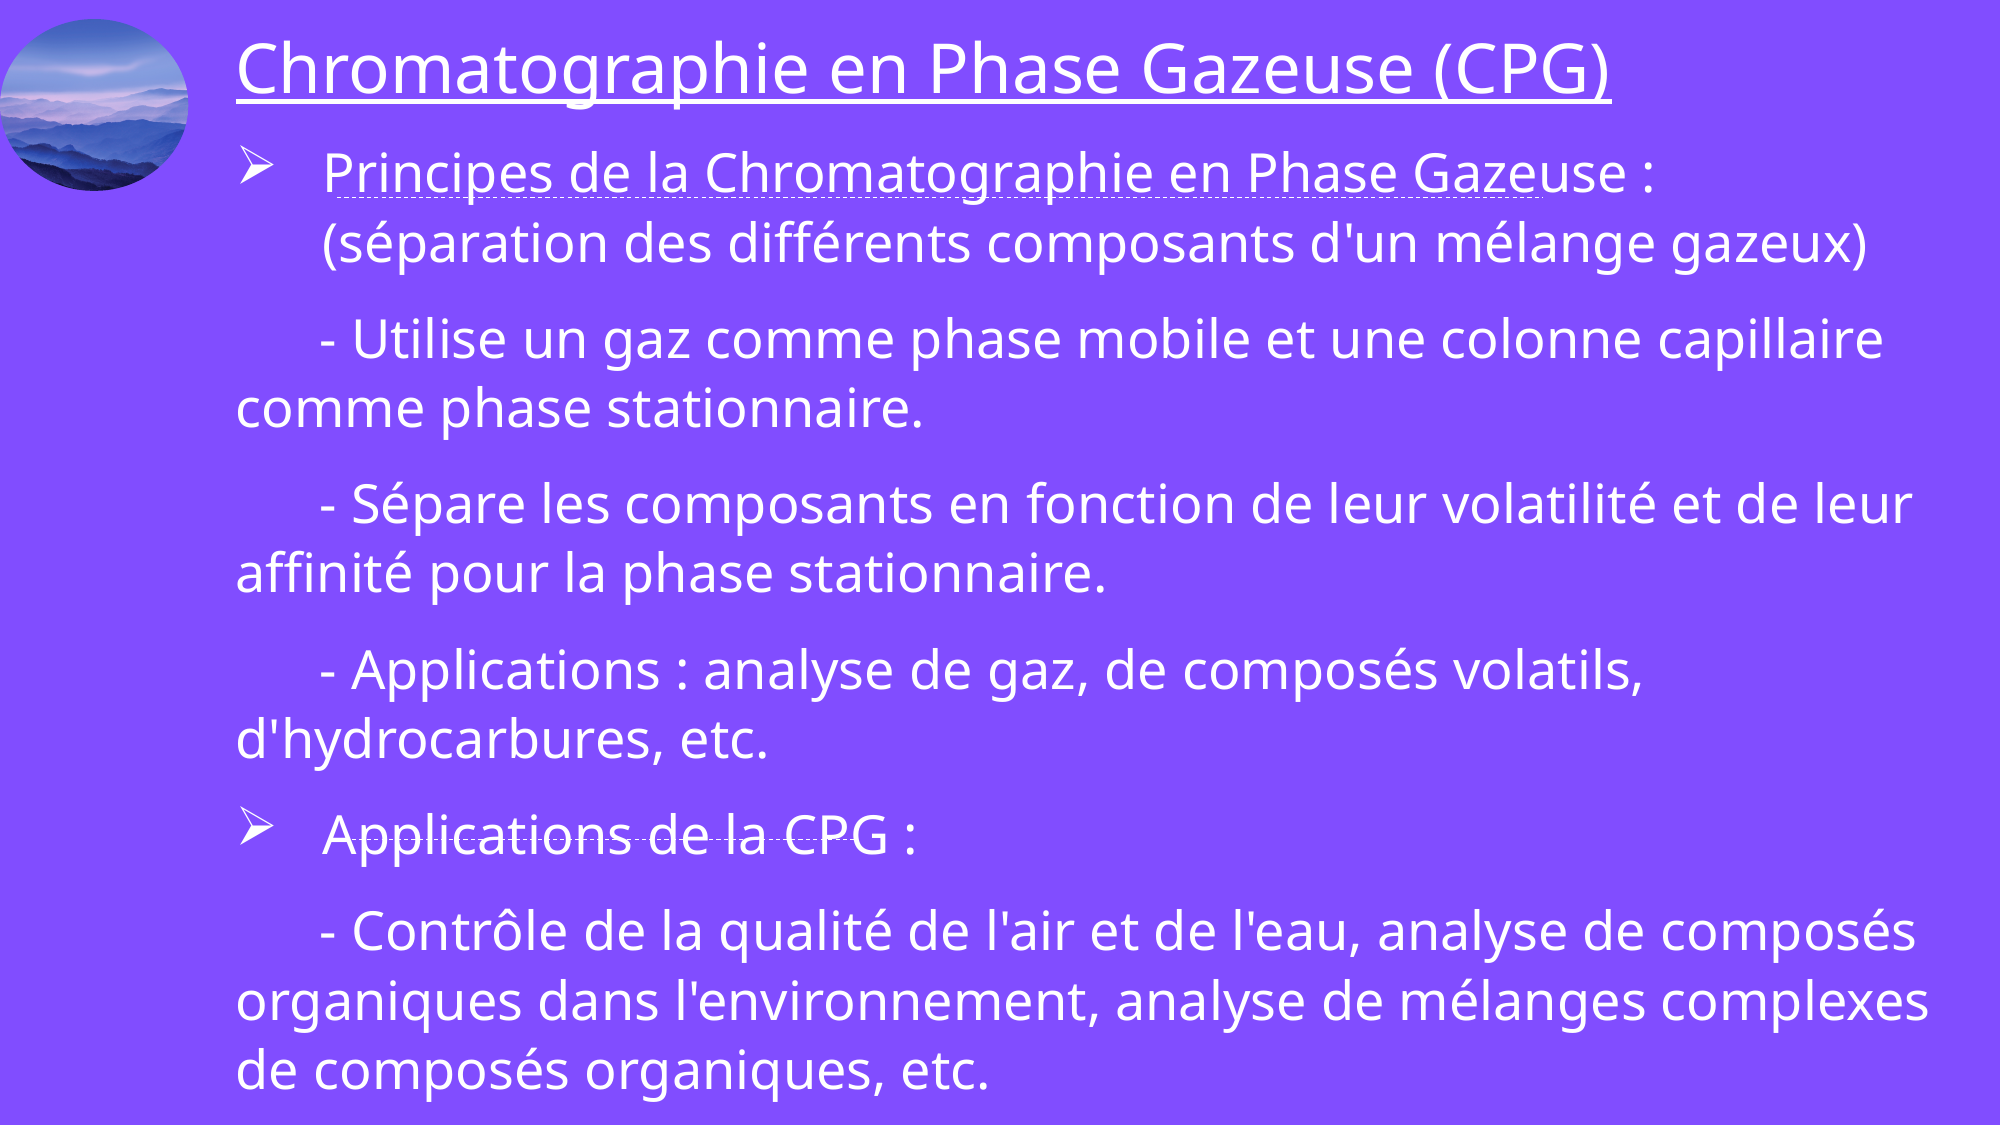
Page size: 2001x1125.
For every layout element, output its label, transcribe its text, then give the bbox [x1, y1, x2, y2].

subtitle Chromatographie en Phase Gazeuse (CPG) Principes de la Chromatographie en Phase Gazeuse : (séparation des différents composants d'un mélange gazeux) - Utilise un gaz comme phase mobile et une colonne capillaire comme phase stationnaire. - Sépare les composants en fonction de leur volatilité et de leur affinité pour la phase stationnaire. - Applications : analyse de gaz, de composés volatils, d'hydrocarbures, etc. Applications de la CPG : - Contrôle de la qualité de l'air et de l'eau, analyse de composés organiques dans l'environnement, analyse de mélanges complexes de composés organiques, etc. [235, 19, 2000, 1125]
picture [0, 18, 189, 191]
